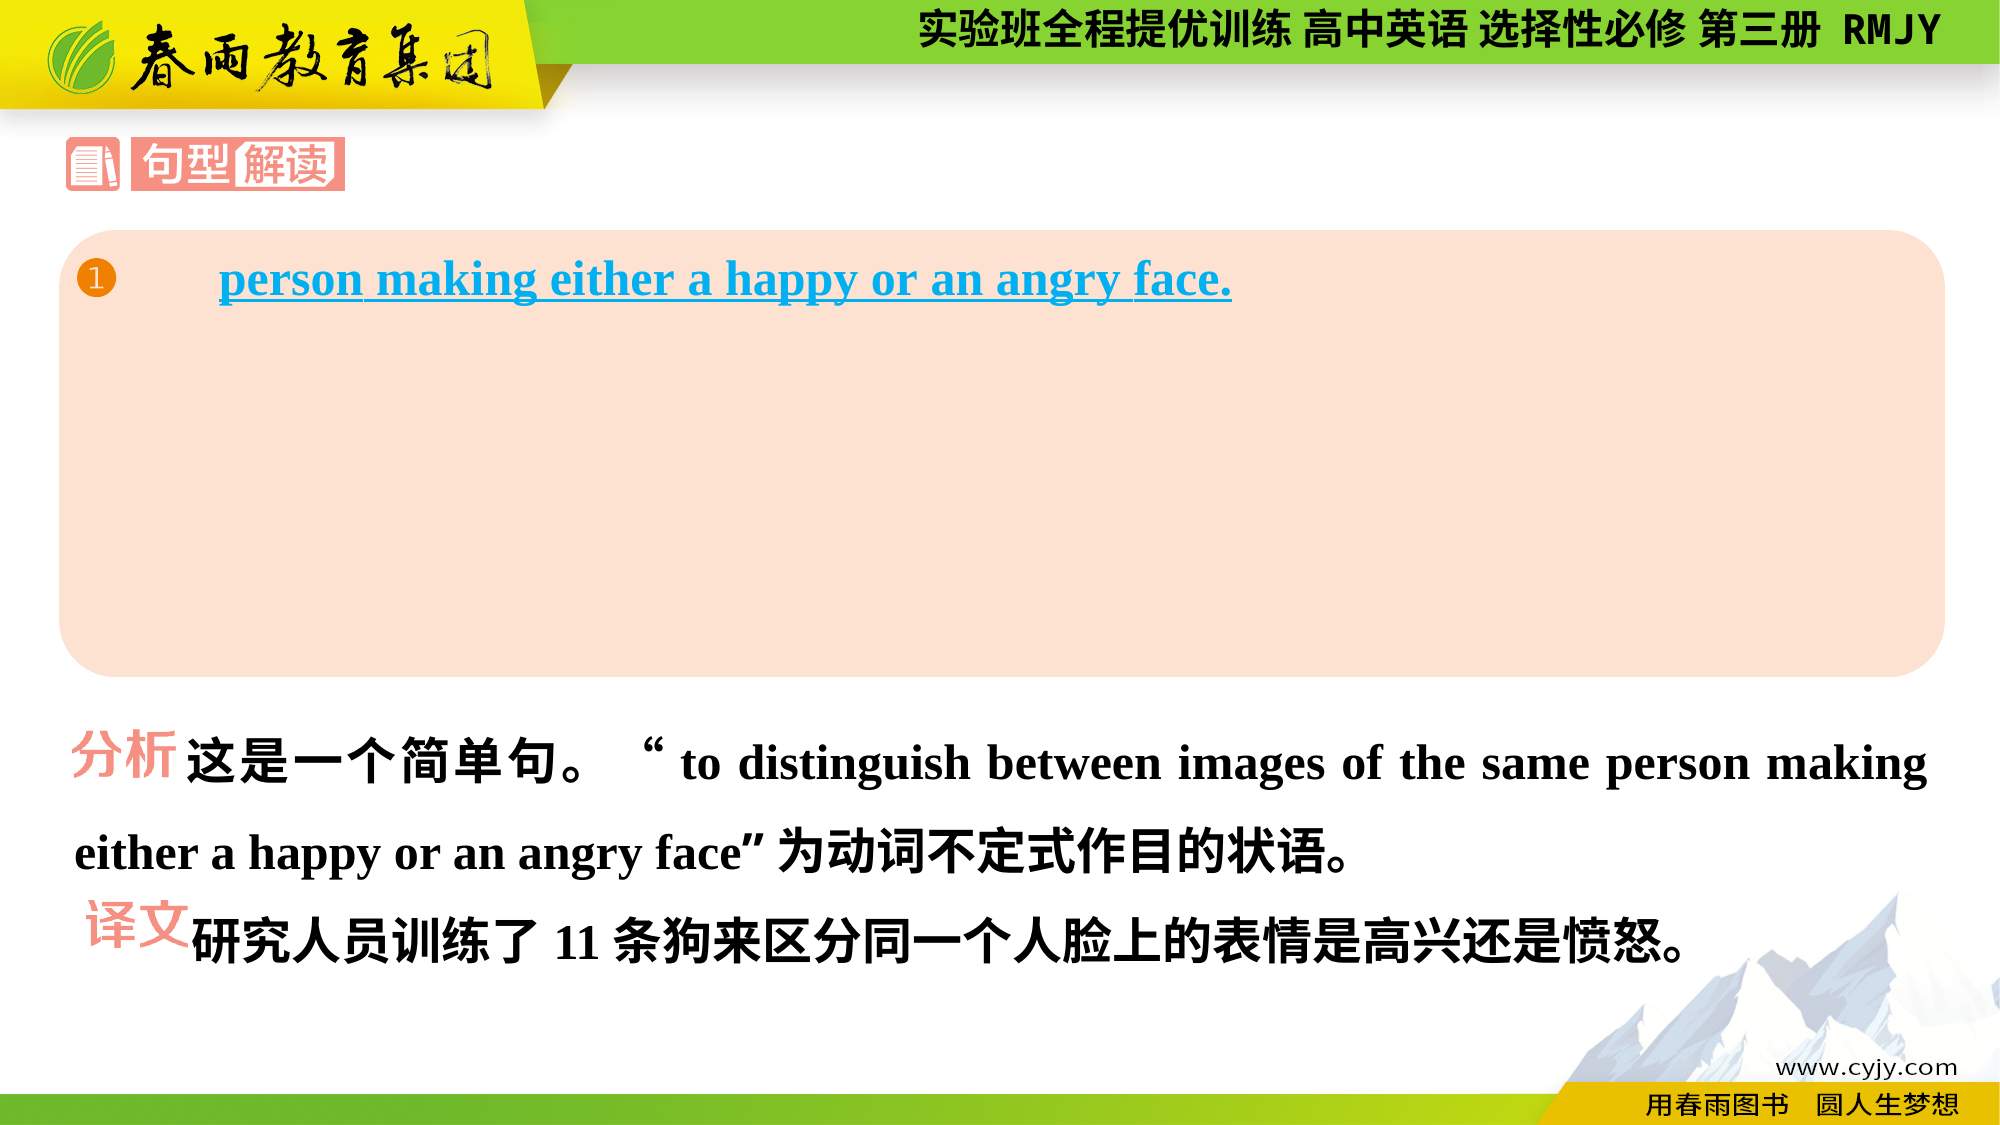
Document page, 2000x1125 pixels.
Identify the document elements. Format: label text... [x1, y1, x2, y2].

picture [0, 0, 2000, 1125]
text_box [59, 230, 1945, 678]
text_box 这是一个简单句。“to distinguish between images of the same person making either a happy or an angry face”为动词不定式作目的状语。 研究人员训练了11条狗来区分同一个人脸上的表情是高兴还是愤怒。 [59, 692, 1944, 978]
